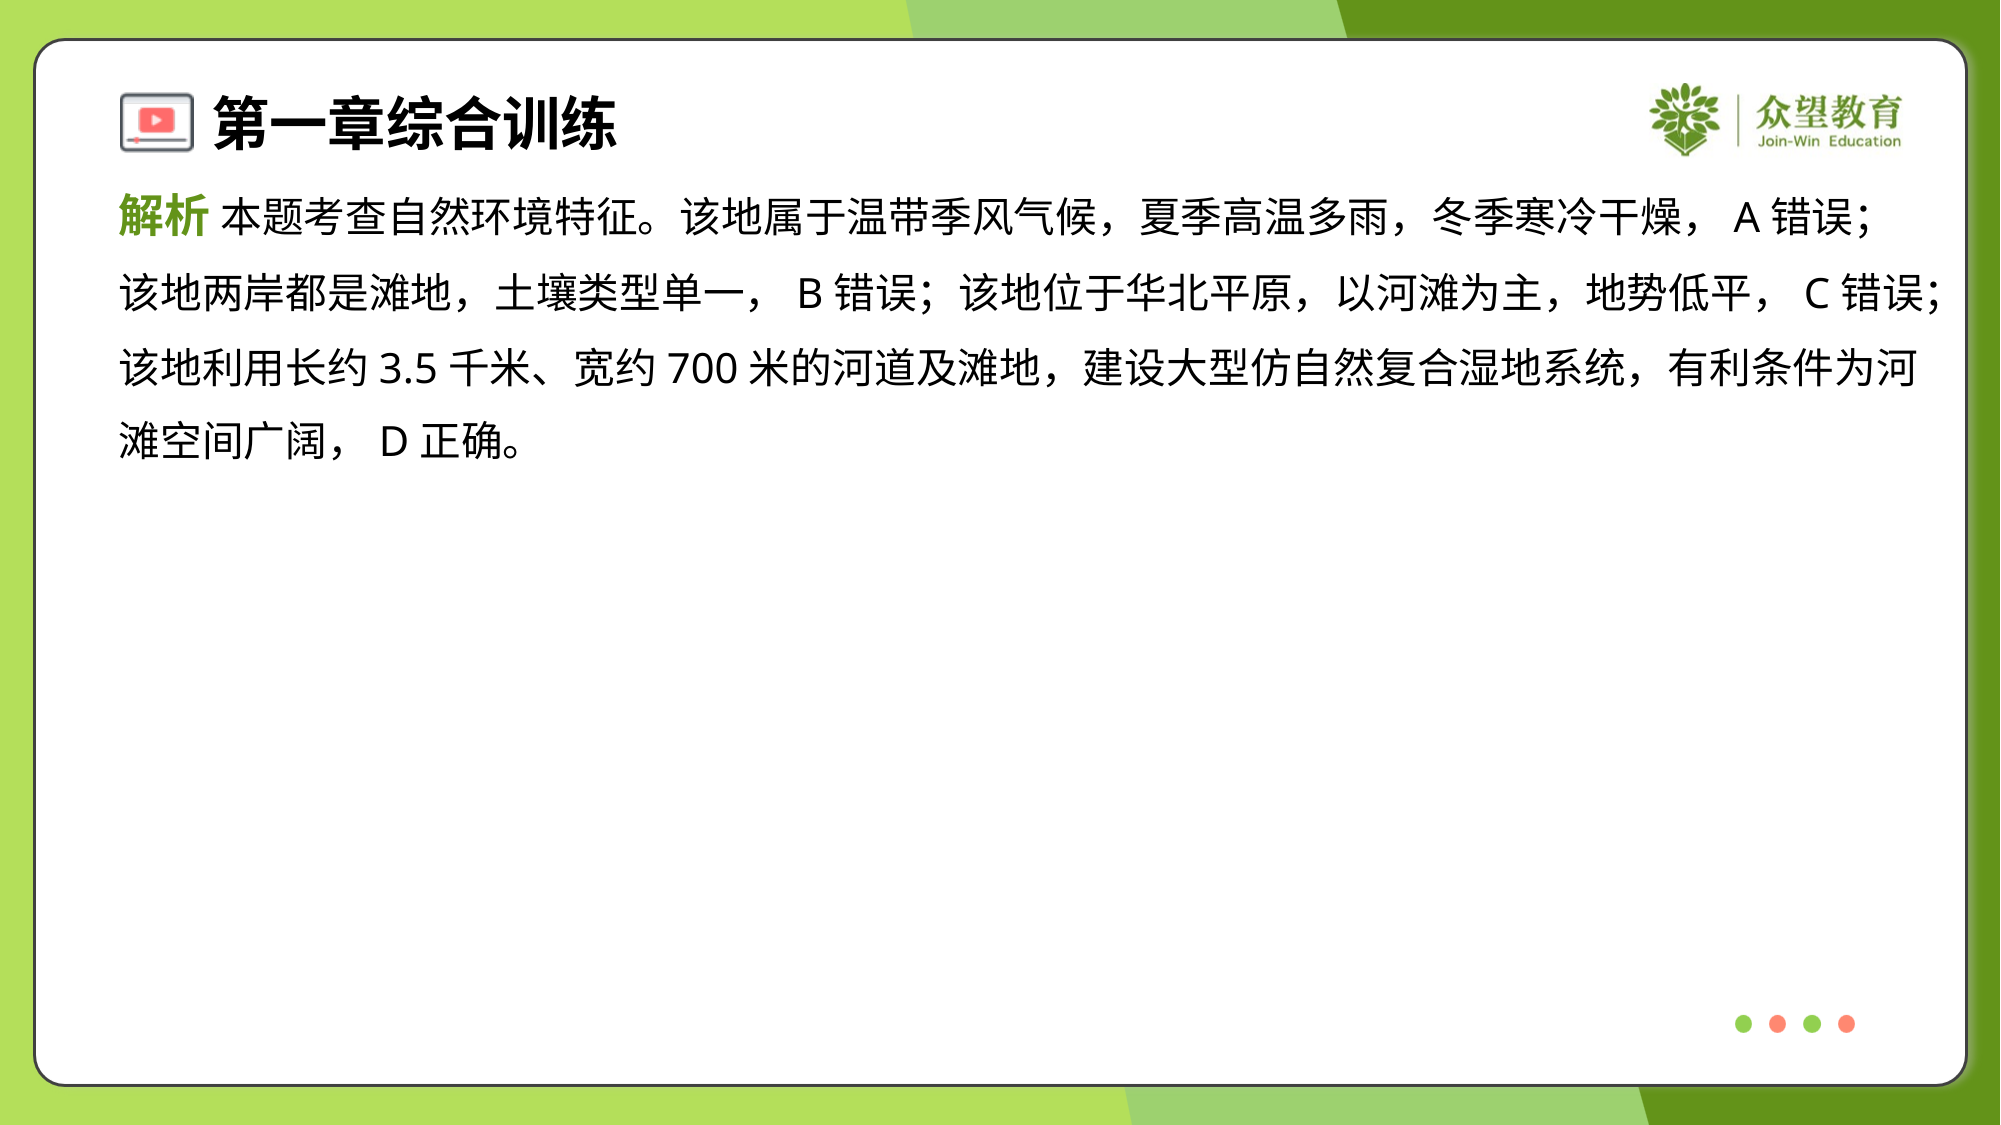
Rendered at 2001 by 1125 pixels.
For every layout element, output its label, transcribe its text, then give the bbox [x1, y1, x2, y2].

text_box 解析 本题考查自然环境特征。该地属于温带季风气候，夏季高温多雨，冬季寒冷干燥，A错误； 该地两岸都是滩地，土壤类型单一，B错误；该地位于华北平原，以河滩为主，地势低平，C错误； 该地利用长约3.5千米、宽约700米的河道及滩地，建设大型仿自然复合湿地系统，有利条件为河 滩空间广阔，D正确。 [118, 164, 1883, 458]
picture [0, 0, 2000, 1125]
